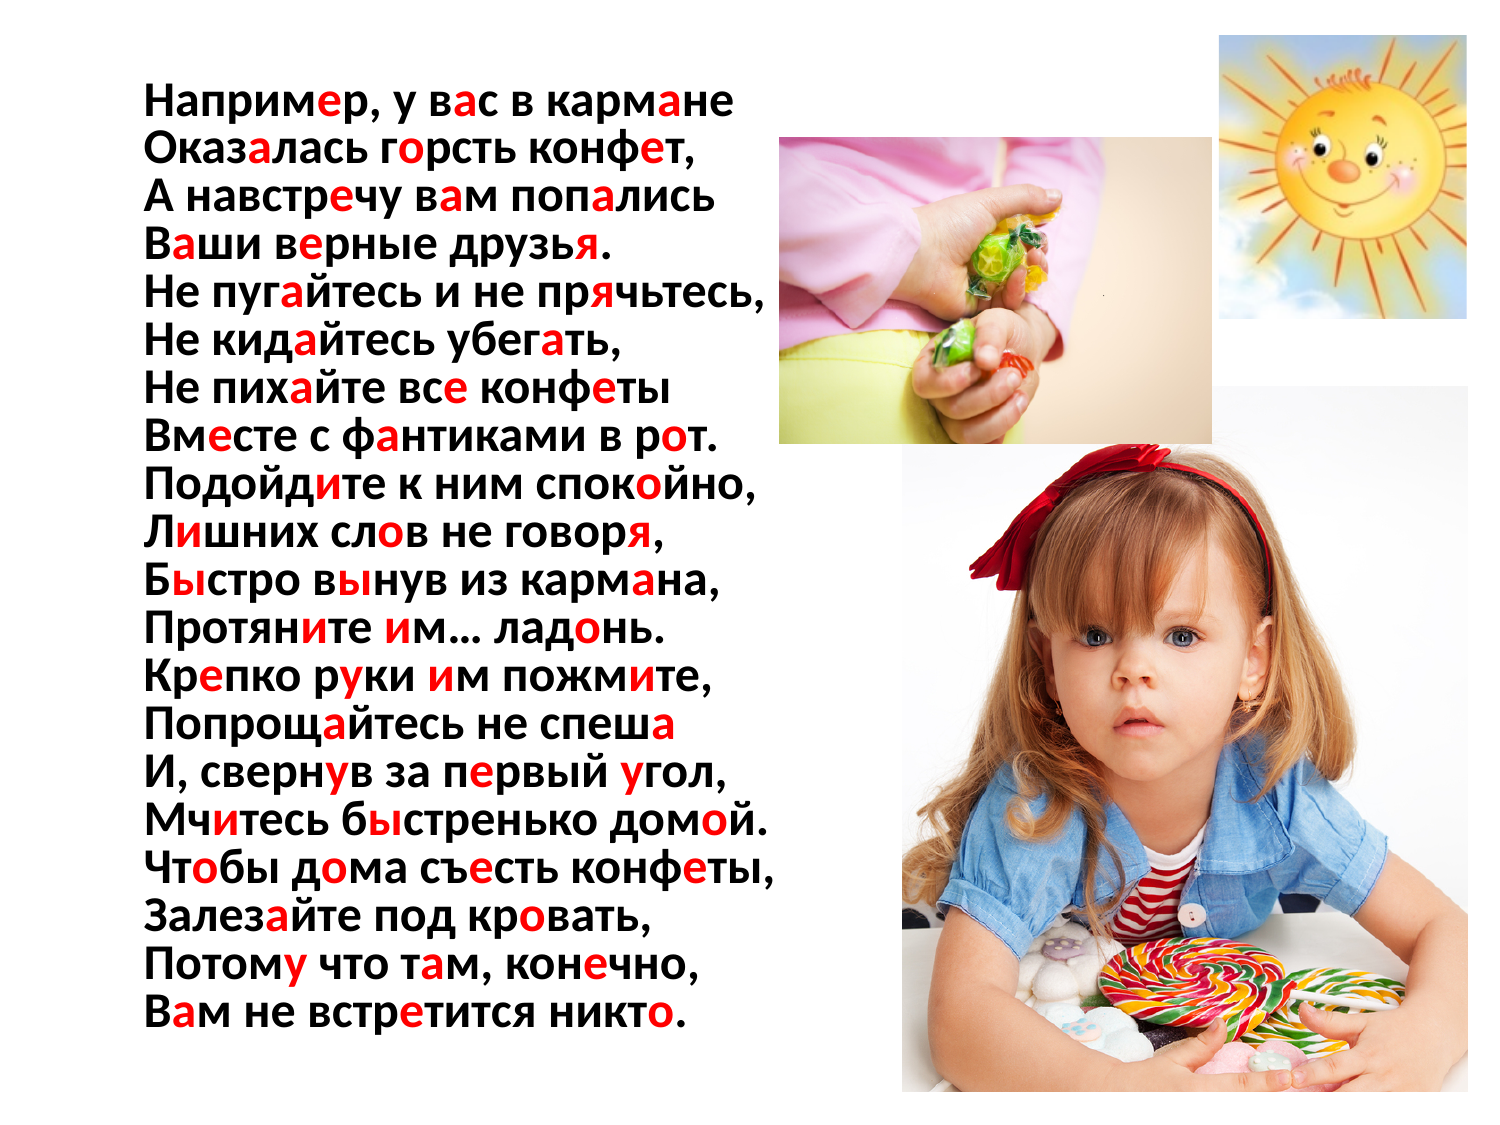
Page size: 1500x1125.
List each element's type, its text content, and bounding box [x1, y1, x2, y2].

picture [779, 136, 1469, 1092]
text_box Например, у вас в кармане Оказалась горсть конфет, А навстречу вам попались Ваши верные друзья. Не пугайтесь и не прячьтесь, Не кидайтесь убегать, Не пихайте все конфеты Вместе с фантиками в рот. Подойдите к ним спокойно, Лишних слов не говоря, Быстро вынув из кармана, Протяните им… ладонь. Крепко руки им пожмите, Попрощайтесь не спеша И, свернув за первый угол, Мчитесь быстренько домой. Чтобы дома съесть конфеты, Залезайте под кровать, Потому что там, конечно, Вам не встретится никто. [128, 70, 879, 1045]
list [1218, 34, 1467, 319]
